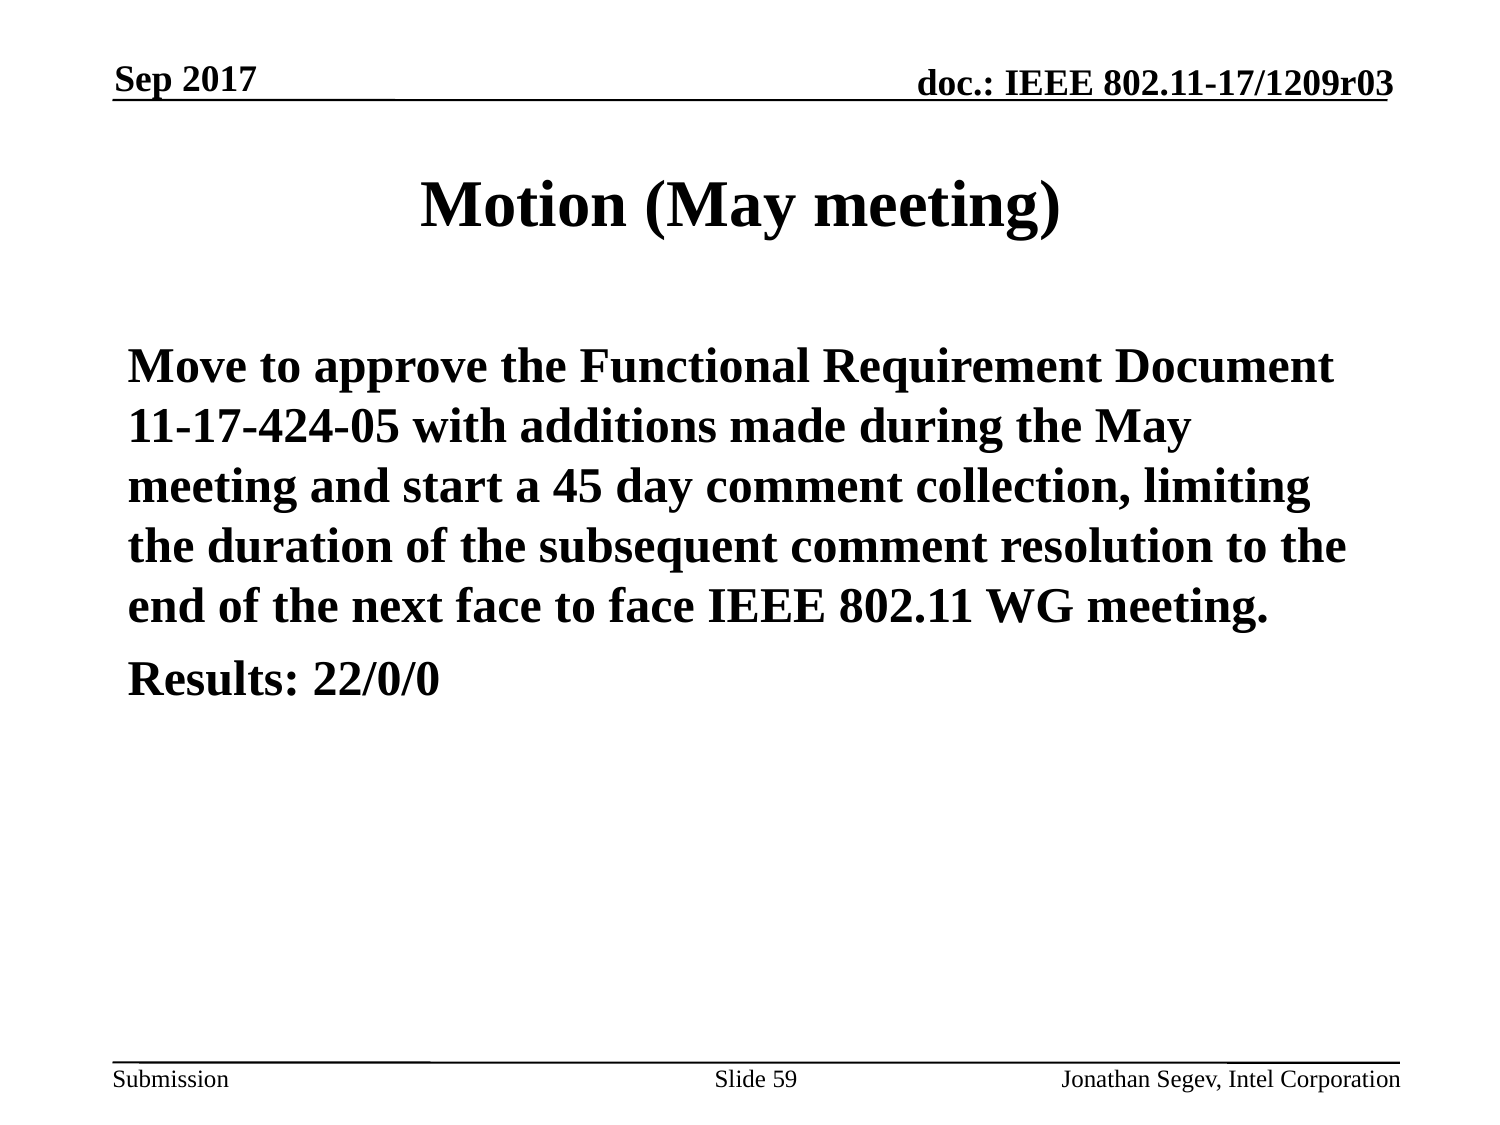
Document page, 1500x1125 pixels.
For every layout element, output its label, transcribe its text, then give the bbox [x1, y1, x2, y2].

slide_number Slide 59 [712, 1061, 800, 1123]
list Move to approve the Functional Requirement Document 11-17-424-05 with additions made during the May meeting and start a 45 day comment collection, limiting the duration of the subsequent comment resolution to the end of the next face to face IEEE 802.11 WG meeting. Results: 22/0/0 [112, 324, 1388, 1000]
footer Jonathan Segev, Intel Corporation [878, 1061, 1402, 1093]
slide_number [114, 54, 423, 100]
title Motion (May meeting) [112, 112, 1388, 288]
